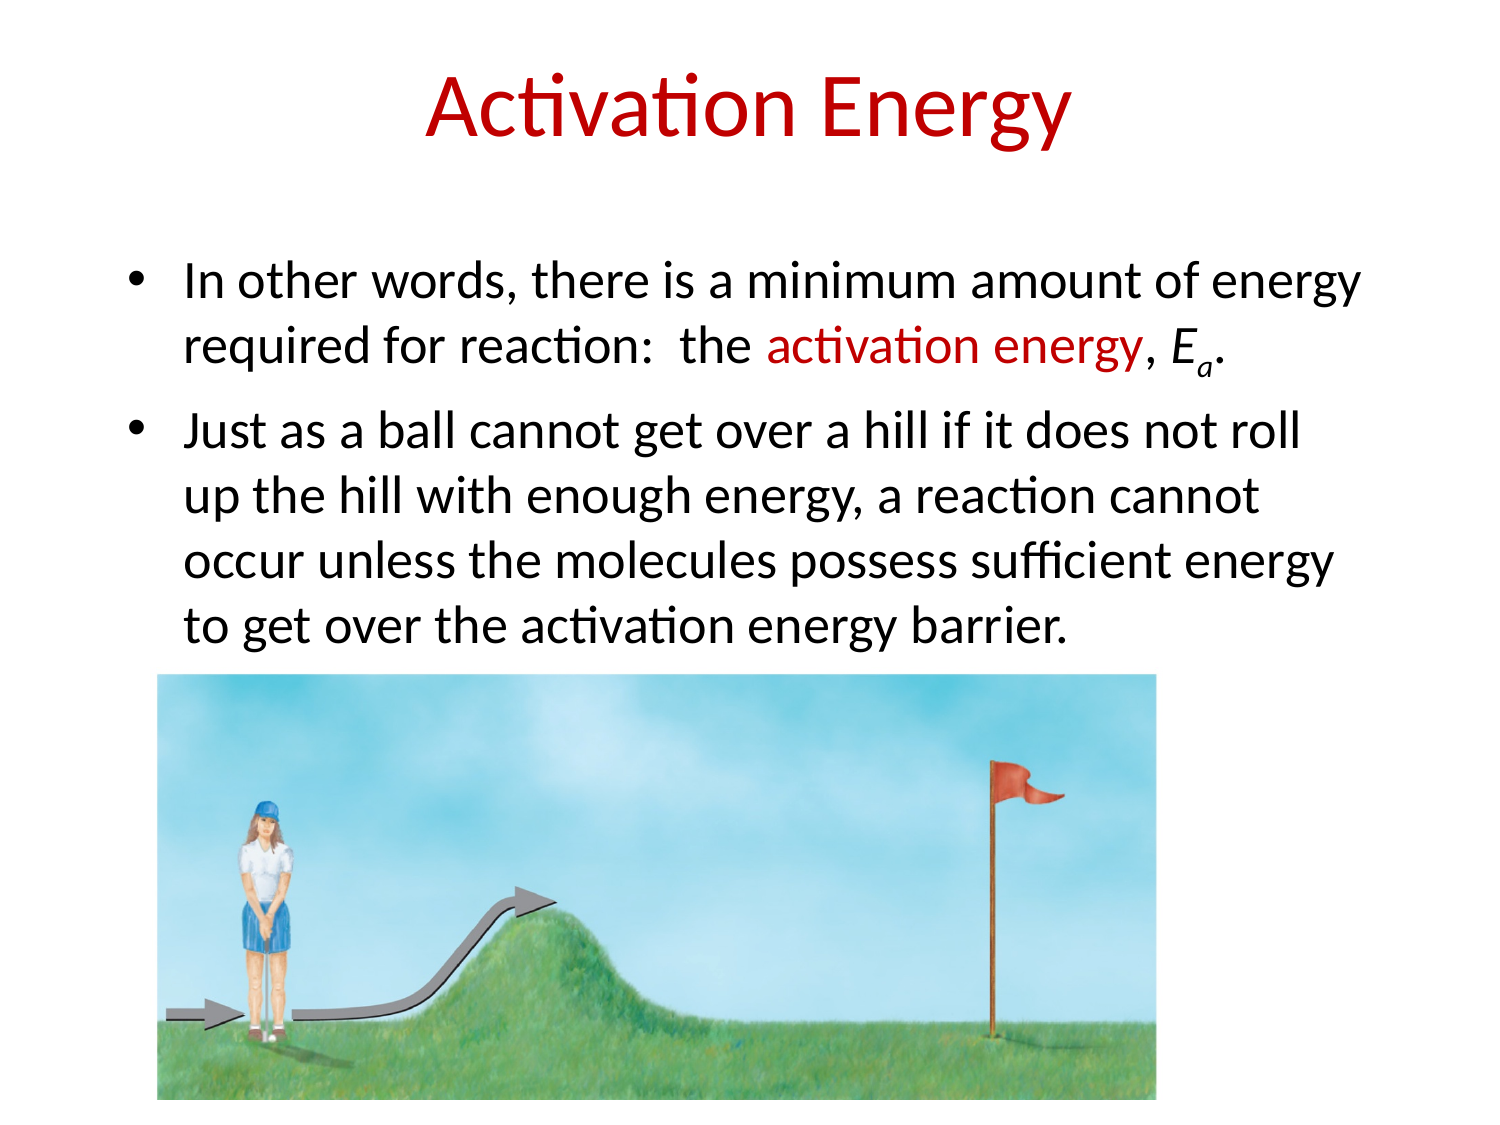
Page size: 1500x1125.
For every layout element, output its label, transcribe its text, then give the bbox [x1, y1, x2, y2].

text_box In other words, there is a minimum amount of energy required for reaction: the activation energy, Ea. Just as a ball cannot get over a hill if it does not roll up the hill with enough energy, a reaction cannot occur unless the molecules possess sufficient energy to get over the activation energy barrier. [112, 237, 1388, 650]
picture [149, 666, 1163, 1100]
text_box Activation Energy [112, 37, 1388, 225]
